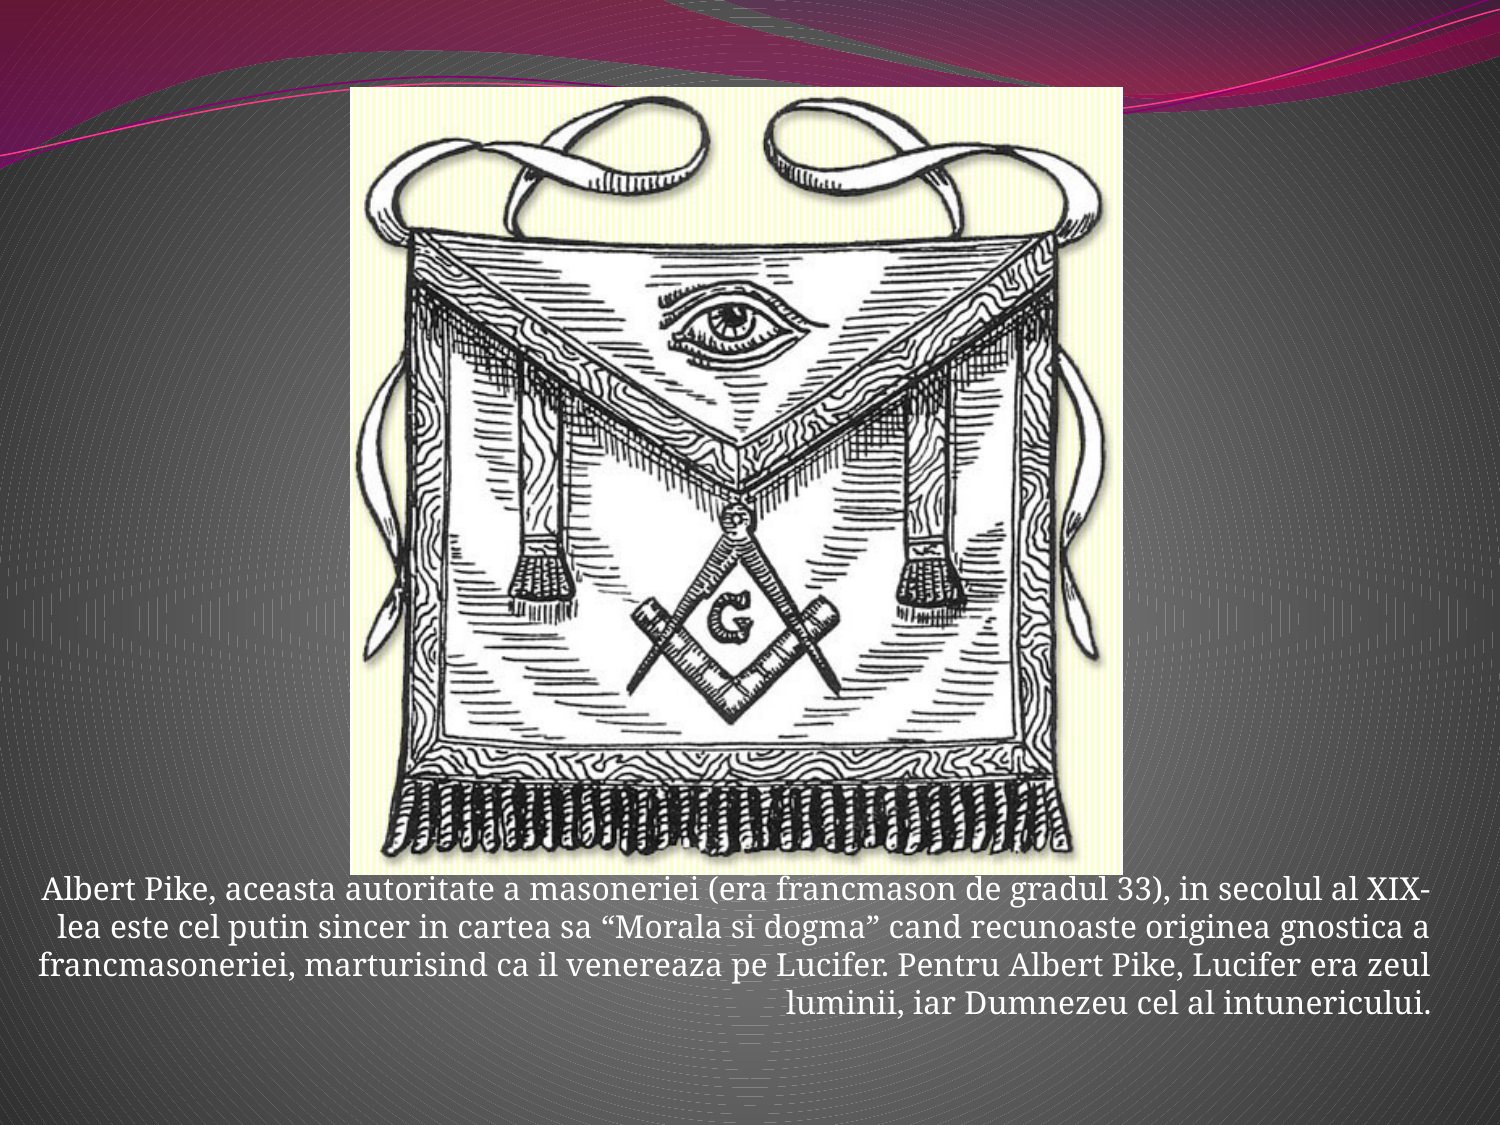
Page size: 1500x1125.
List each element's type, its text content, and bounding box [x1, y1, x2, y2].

picture [350, 87, 1123, 875]
subtitle Albert Pike, aceasta autoritate a masoneriei (era francmason de gradul 33), in secolul al XIX-lea este cel putin sincer in cartea sa “Morala si dogma” cand recunoaste originea gnostica a francmasoneriei, marturisind ca il venereaza pe Lucifer. Pentru Albert Pike, Lucifer era zeul luminii, iar Dumnezeu cel al intunericului. [37, 687, 1438, 1125]
